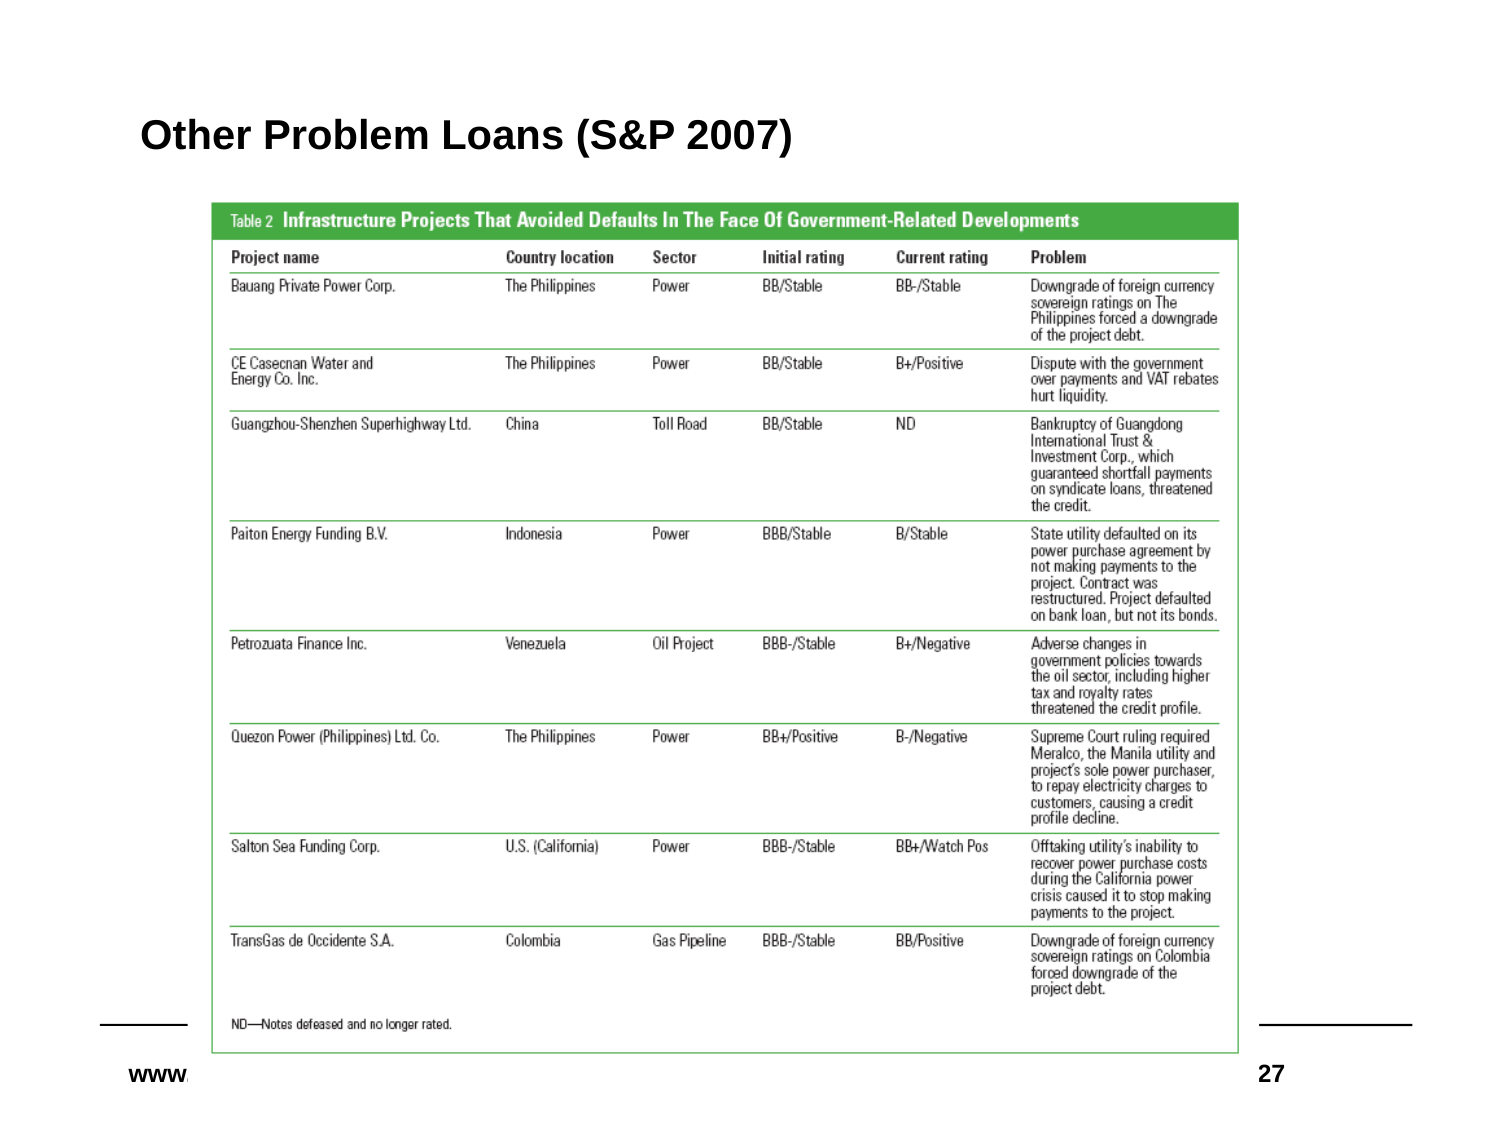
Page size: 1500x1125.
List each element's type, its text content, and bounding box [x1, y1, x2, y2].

title Other Problem Loans (S&P 2007) [125, 99, 1288, 225]
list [187, 191, 1260, 1085]
